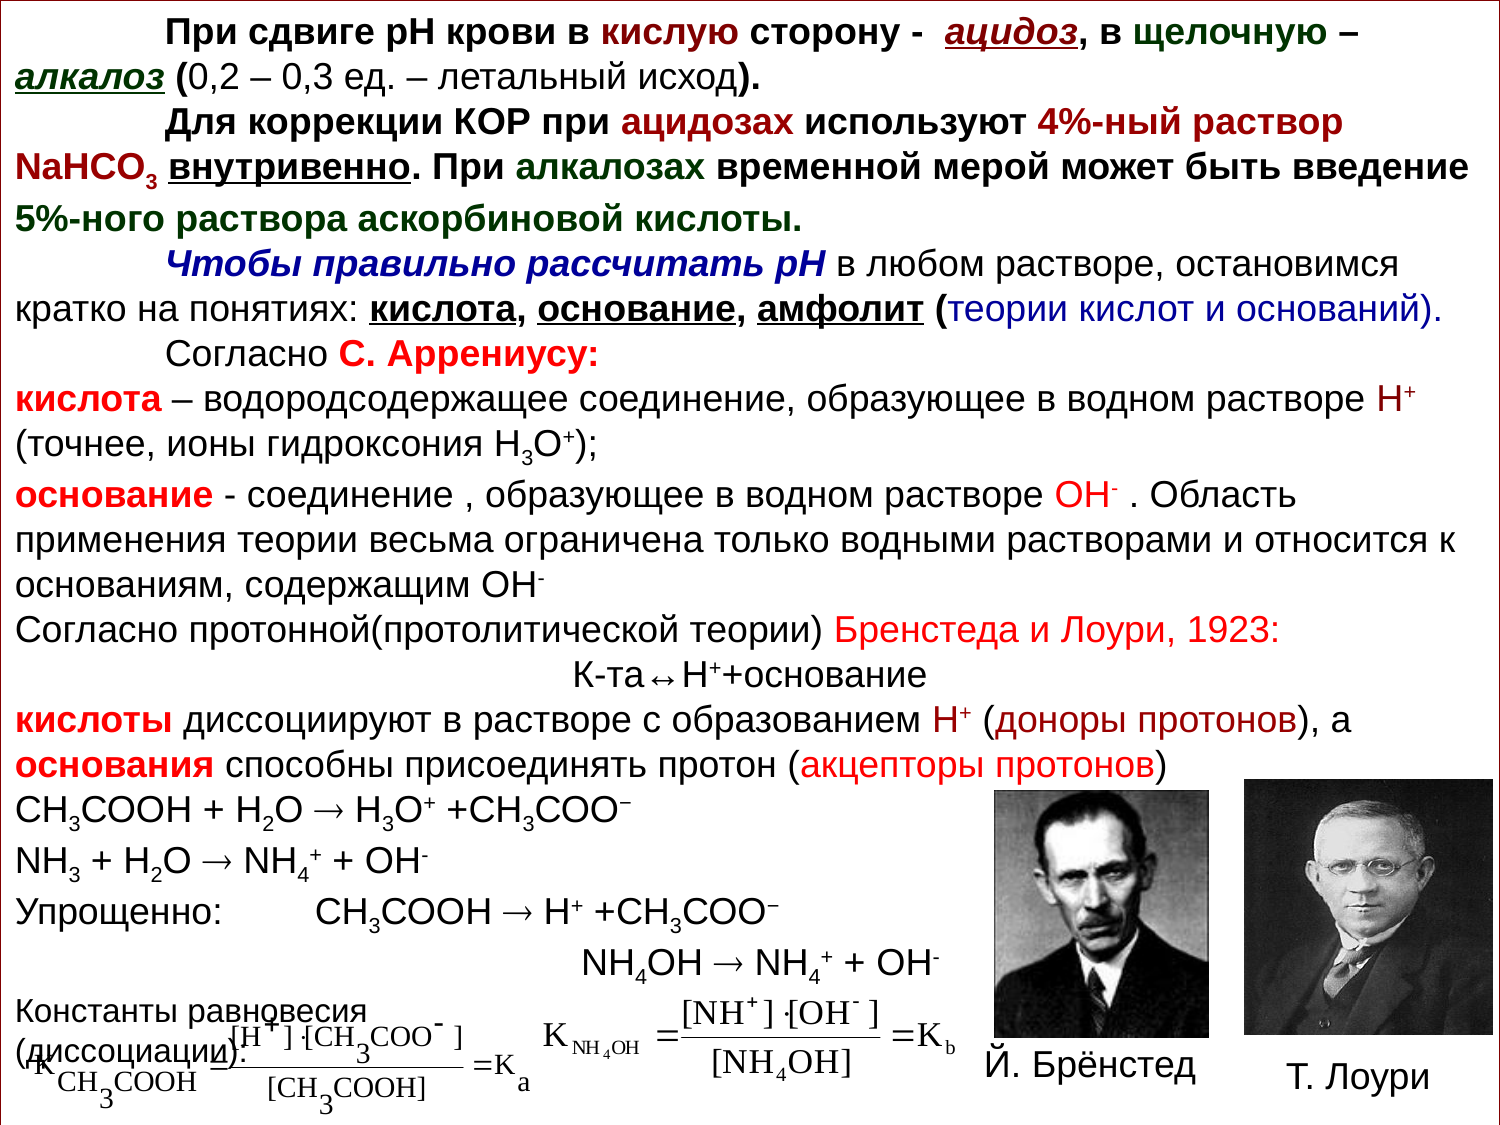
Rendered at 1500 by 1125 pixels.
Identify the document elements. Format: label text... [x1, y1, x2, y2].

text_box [740, 544, 760, 581]
text_box При сдвиге рН крови в кислую сторону - ацидоз, в щелочную – алкалоз (0,2 – 0,3 ед. – летальный исход). Для коррекции КОР при ацидозах используют 4%-ный раствор NaHCO3 внутривенно. При алкалозах временной мерой может быть введение 5%-ного раствора аскорбиновой кислоты. Чтобы правильно рассчитать рН в любом растворе, остановимся кратко на понятиях: кислота, основание, амфолит (теории кислот и оснований). Согласно С. Аррениусу: кислота – водородсодержащее соединение, образующее в водном растворе Н+ (точнее, ионы гидроксония Н3О+); основание - соединение , образующее в водном растворе ОН- . Область применения теории весьма ограничена только водными растворами и относится к основаниям, содержащим ОН- Согласно протонной(протолитической теории) Бренстеда и Лоури, 1923: К-та↔Н++основание кислоты диссоциируют в растворе с образованием Н+ (доноры протонов), а основания способны присоединять протон (акцепторы протонов) СН3СООН + H2O  H3O+ +СН3СОО− NH3 + H2O  NH4+ + OH- Упрощенно: СН3СООН  H+ +СН3СОО− NH4OH  NH4+ + OH- Константы равновесия (диссоциации): [0, 1, 1500, 1125]
text_box Й. Брёнстед [969, 1032, 1235, 1093]
picture [994, 790, 1210, 1038]
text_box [29, 1003, 538, 1122]
picture [1244, 778, 1494, 1035]
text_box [537, 985, 963, 1090]
text_box Т. Лоури [1271, 1045, 1446, 1105]
